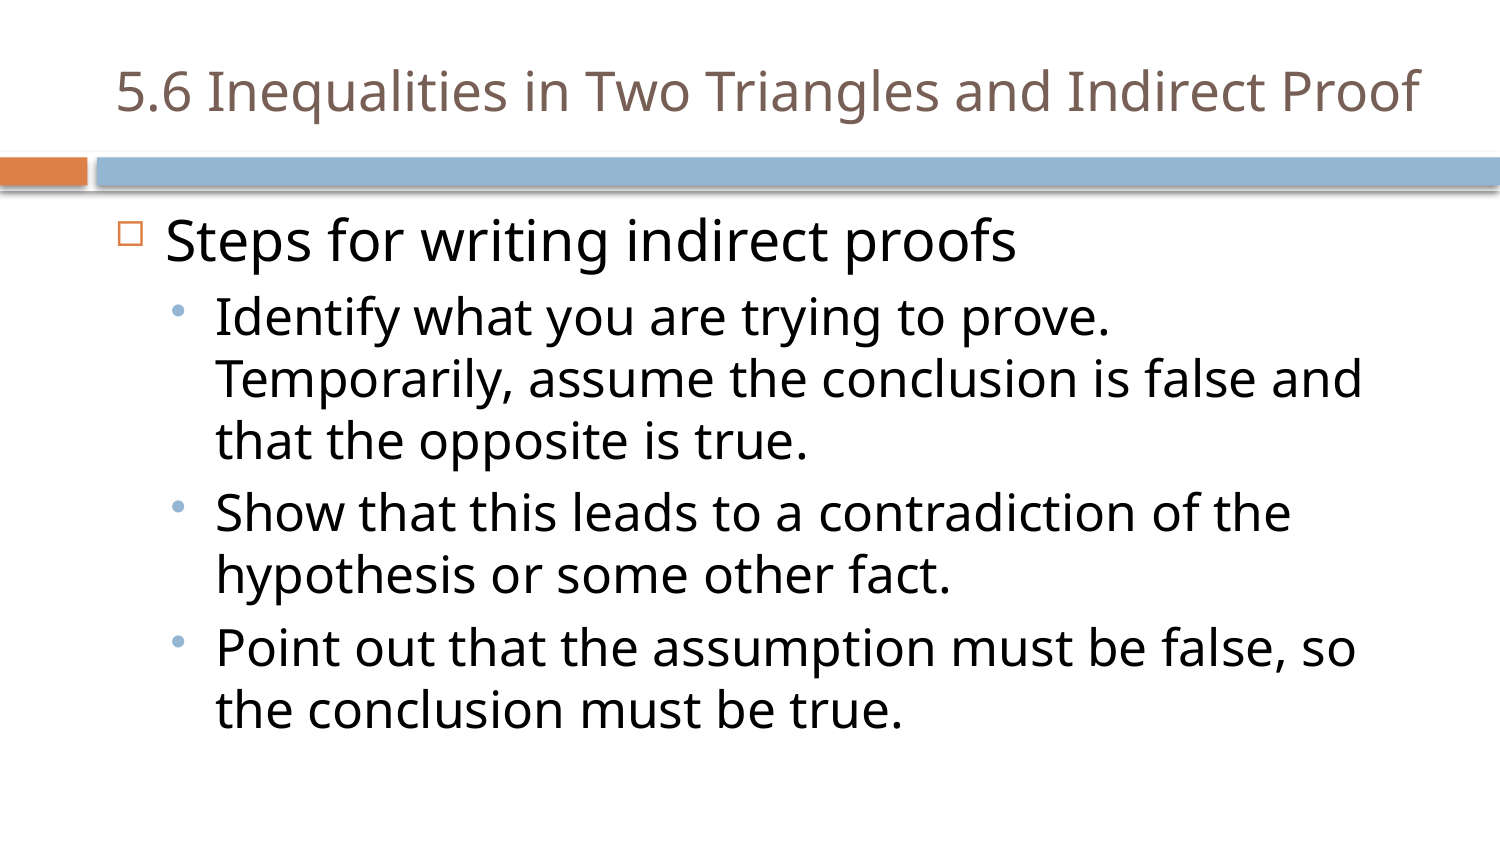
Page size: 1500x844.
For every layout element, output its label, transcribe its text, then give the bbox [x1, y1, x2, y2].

title 5.6 Inequalities in Two Triangles and Indirect Proof [100, 28, 1438, 150]
list Steps for writing indirect proofs Identify what you are trying to prove. Temporarily, assume the conclusion is false and that the opposite is true. Show that this leads to a contradiction of the hypothesis or some other fact. Point out that the assumption must be false, so the conclusion must be true. [100, 196, 1438, 750]
